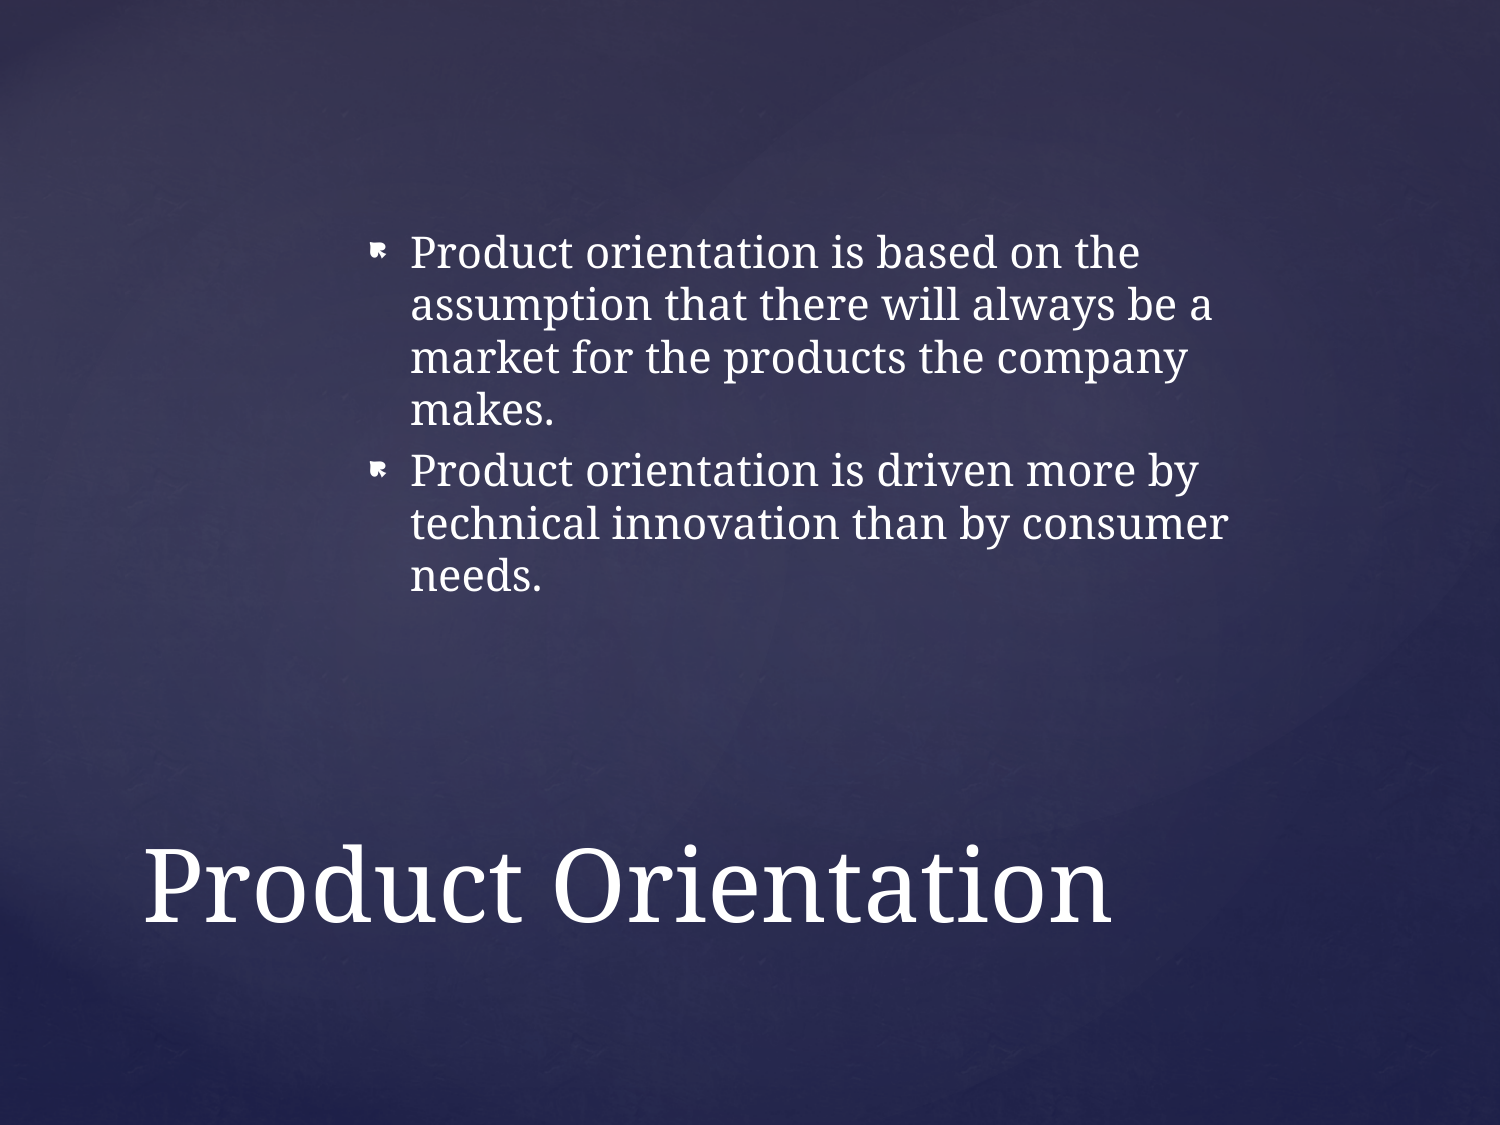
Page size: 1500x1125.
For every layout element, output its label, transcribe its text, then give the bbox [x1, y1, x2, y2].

title Product Orientation [127, 800, 1365, 950]
list Product orientation is based on the assumption that there will always be a market for the products the company makes. Product orientation is driven more by technical innovation than by consumer needs. [350, 112, 1350, 713]
